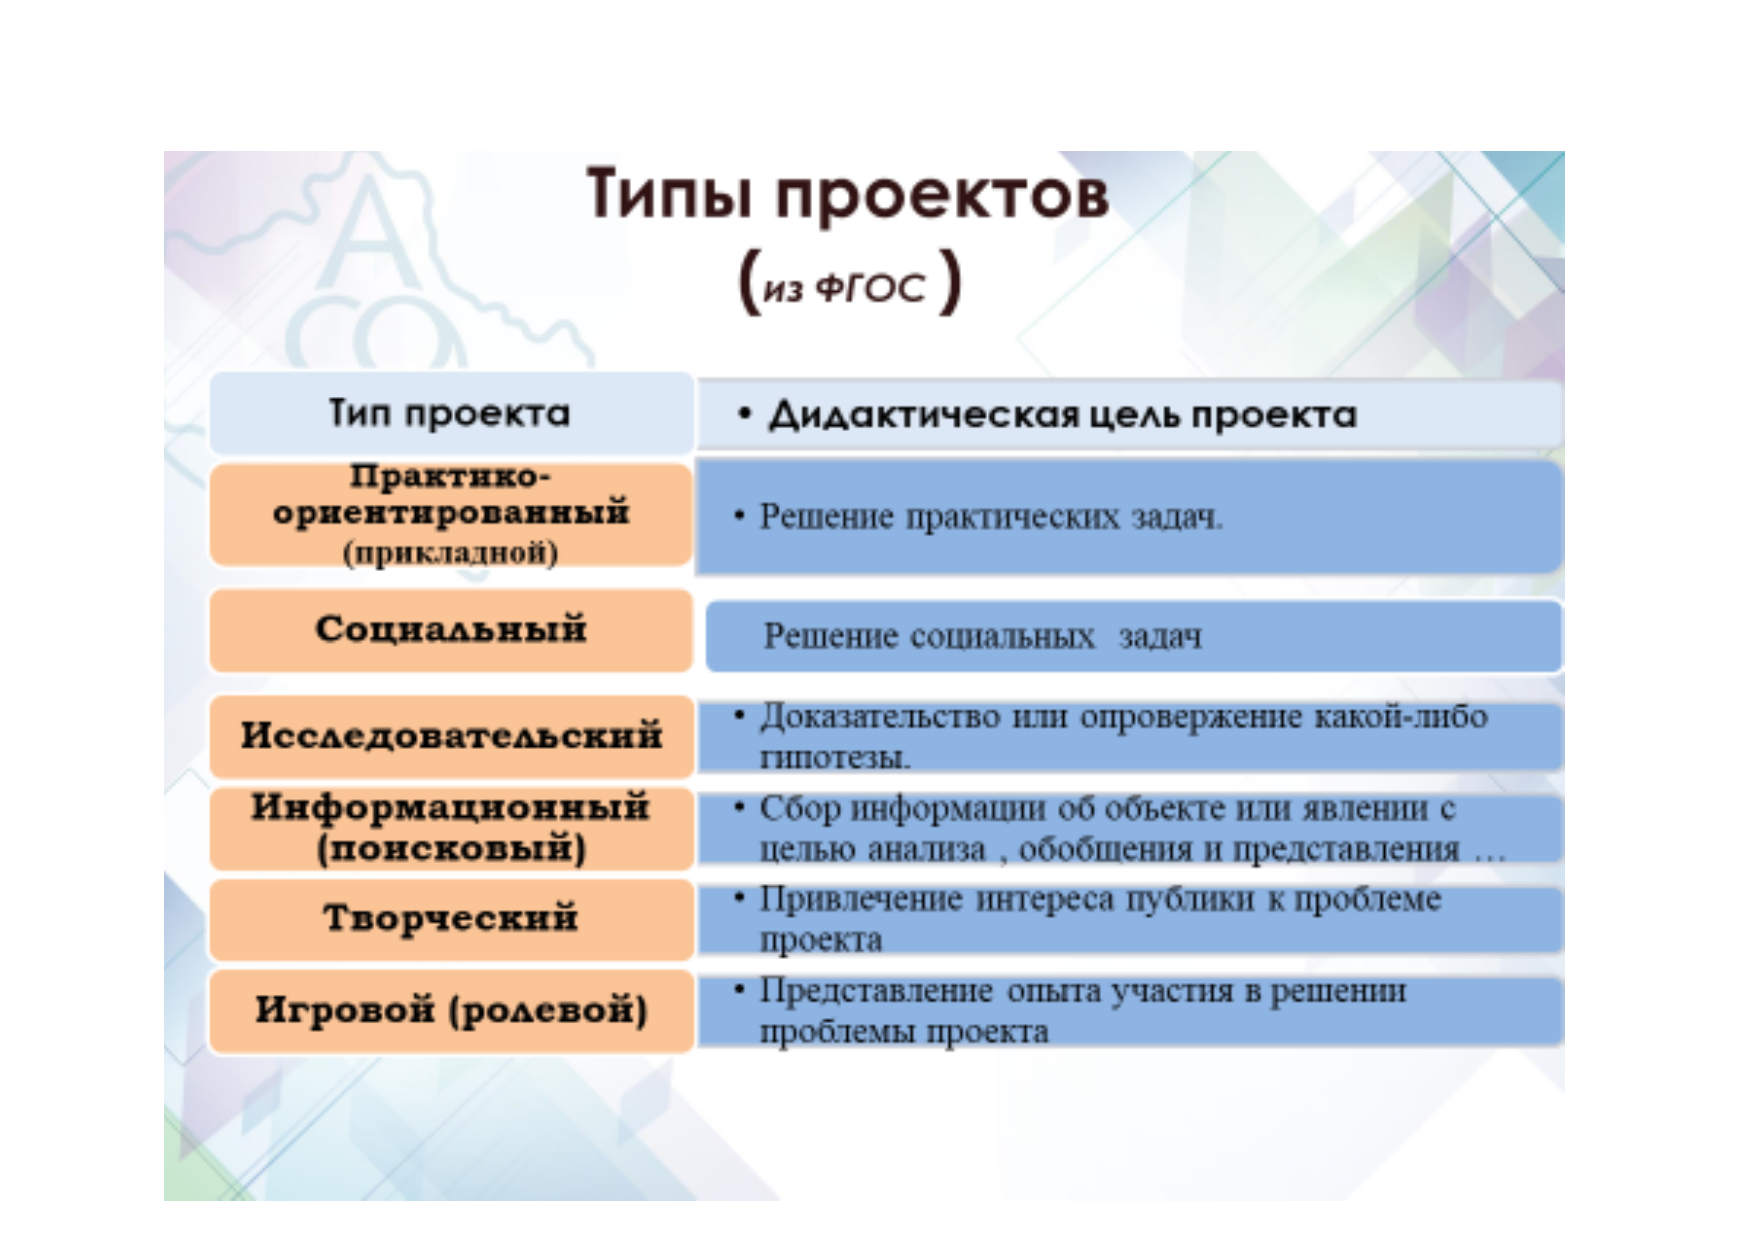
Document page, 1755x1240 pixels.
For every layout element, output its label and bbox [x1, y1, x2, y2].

picture [164, 150, 1565, 1202]
